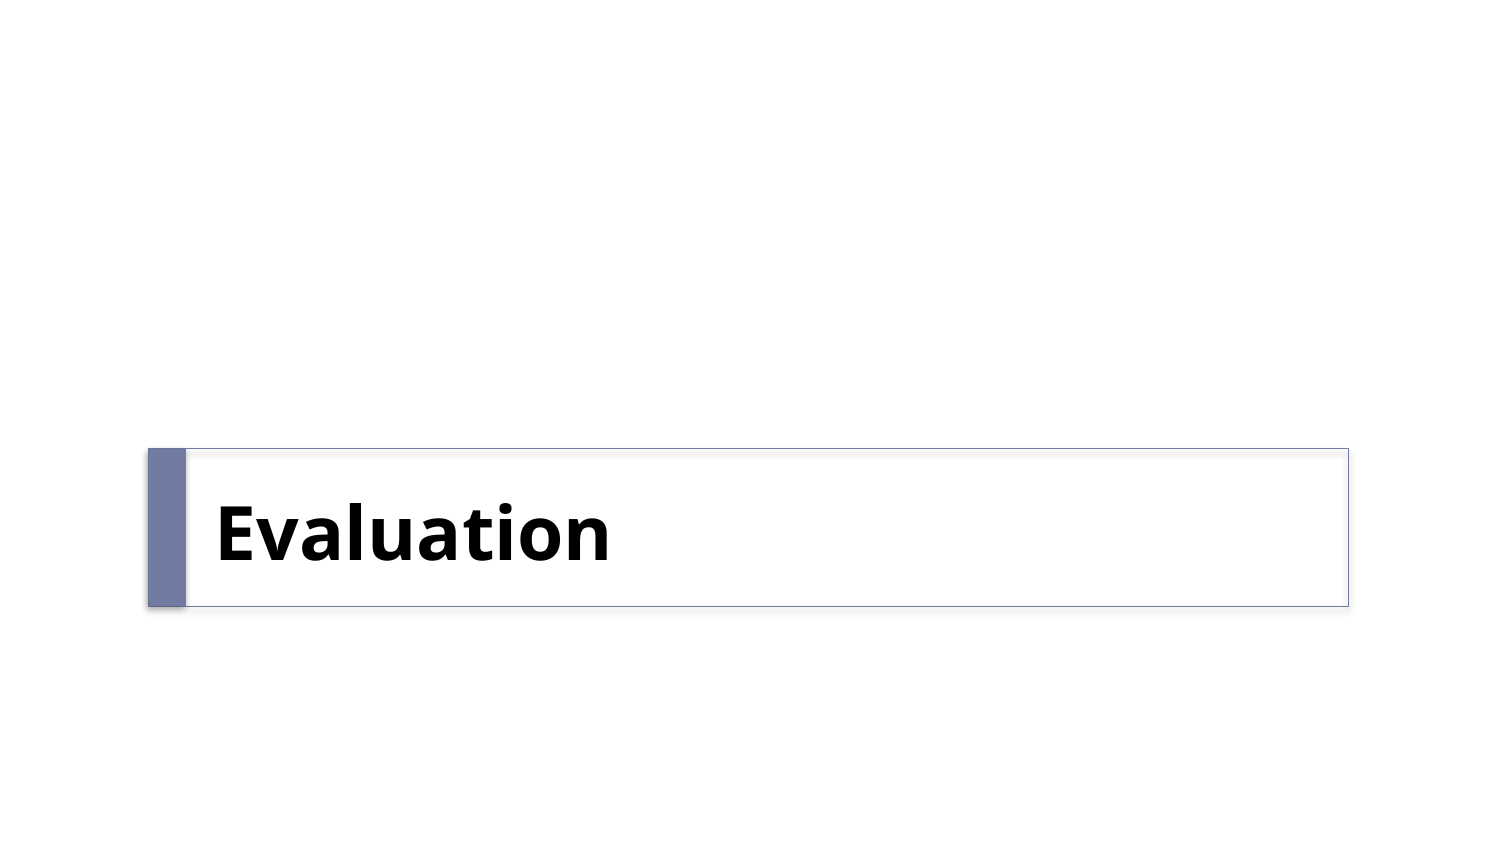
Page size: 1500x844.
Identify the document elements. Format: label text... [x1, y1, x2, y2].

title Evaluation [200, 478, 1325, 600]
